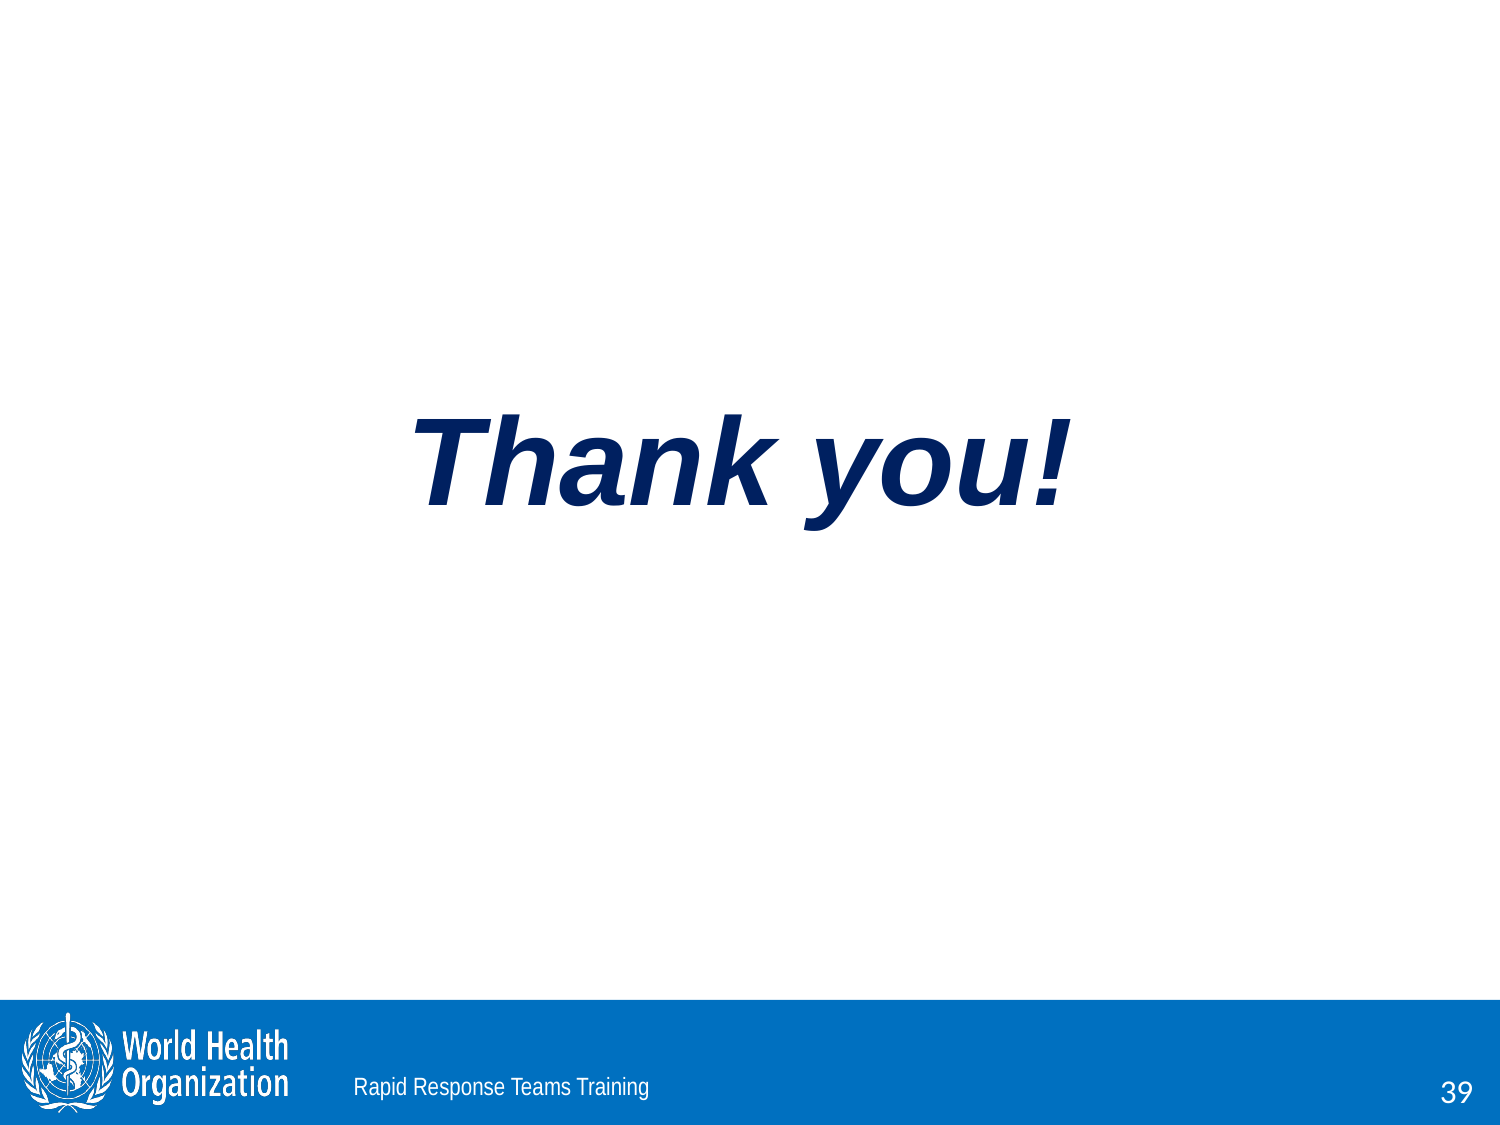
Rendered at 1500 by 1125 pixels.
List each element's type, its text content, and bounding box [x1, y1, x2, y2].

picture [21, 1012, 288, 1113]
title Thank you! [64, 361, 1415, 550]
